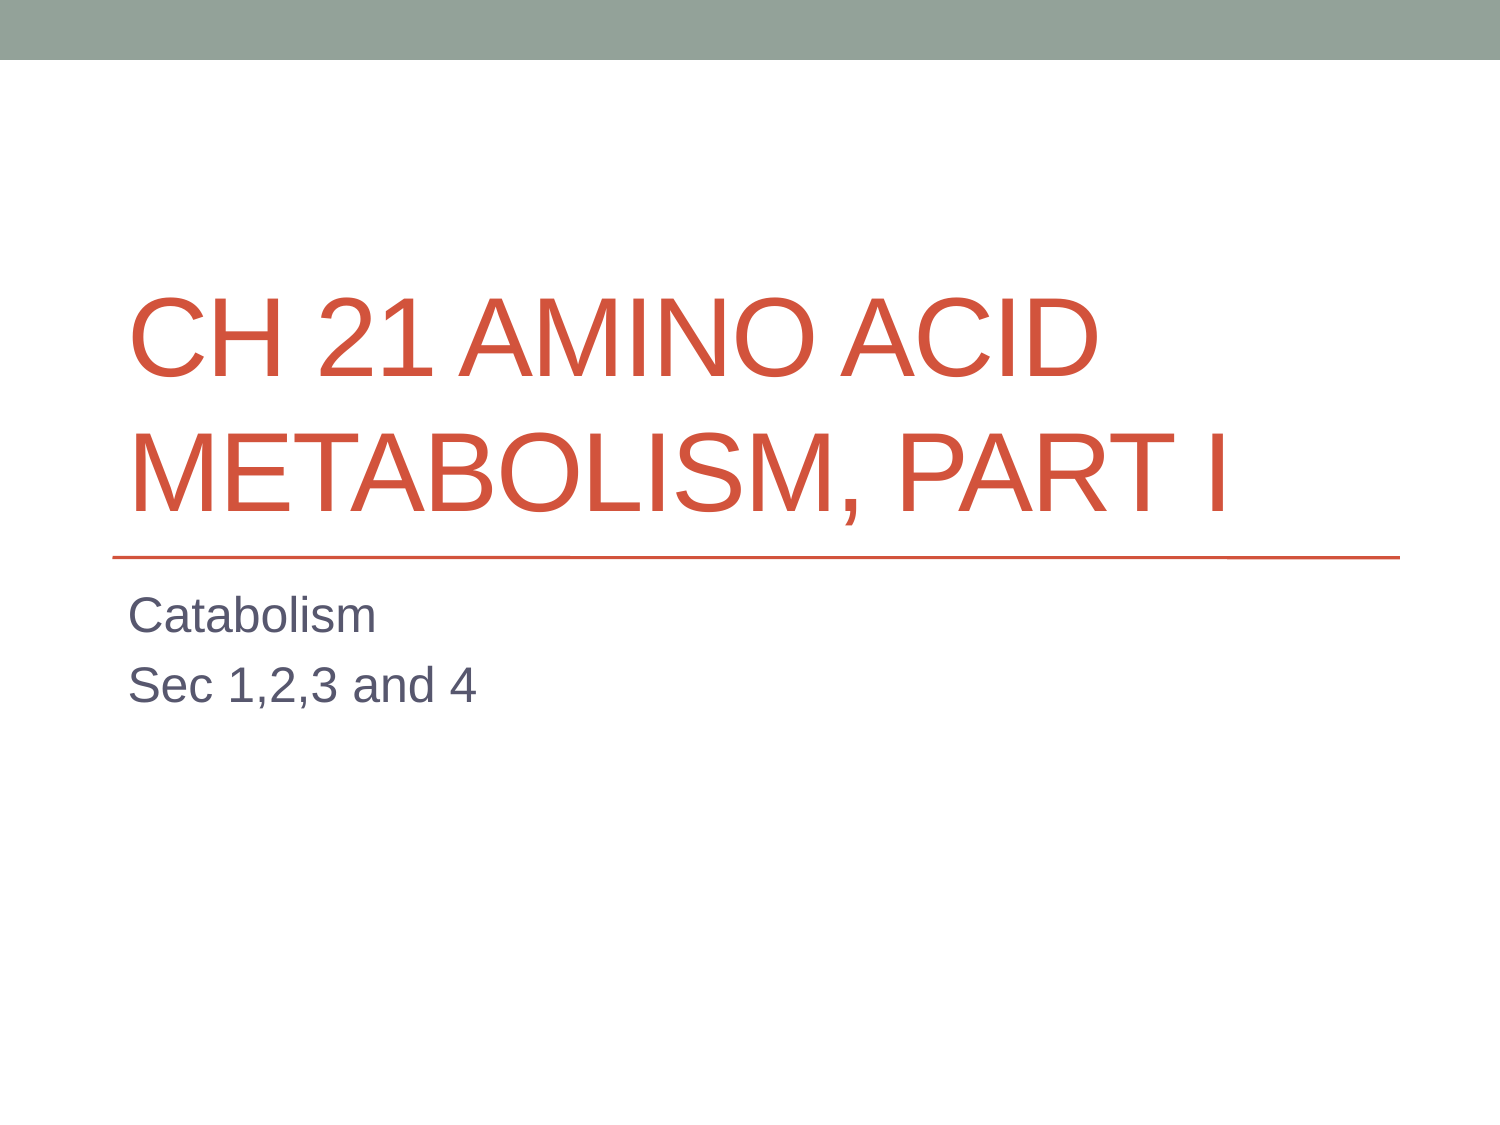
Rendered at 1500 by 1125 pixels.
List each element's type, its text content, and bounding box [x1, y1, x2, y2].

subtitle Catabolism Sec 1,2,3 and 4 [112, 575, 1163, 863]
title Ch 21 Amino Acid Metabolism, Part i [112, 224, 1400, 542]
